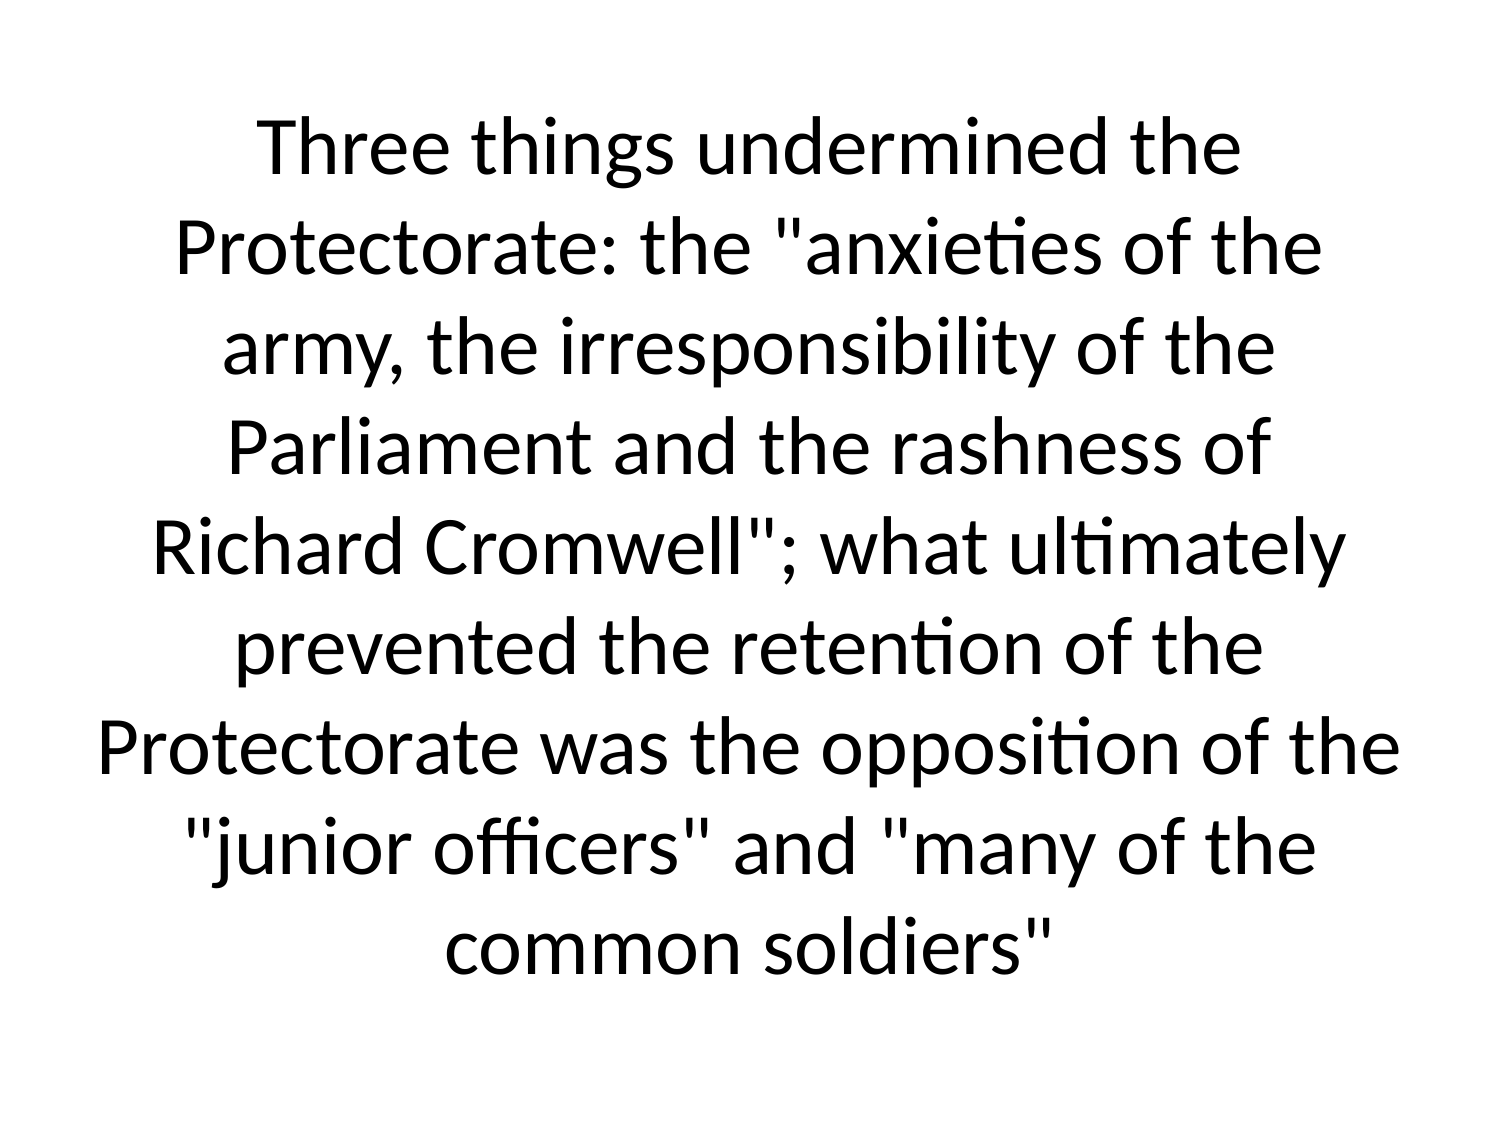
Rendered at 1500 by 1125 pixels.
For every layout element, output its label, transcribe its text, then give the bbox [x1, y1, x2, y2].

title Three things undermined the Protectorate: the "anxieties of the army, the irresponsibility of the Parliament and the rashness of Richard Cromwell"; what ultimately prevented the retention of the Protectorate was the opposition of the "junior officers" and "many of the common soldiers" [74, 44, 1426, 1038]
